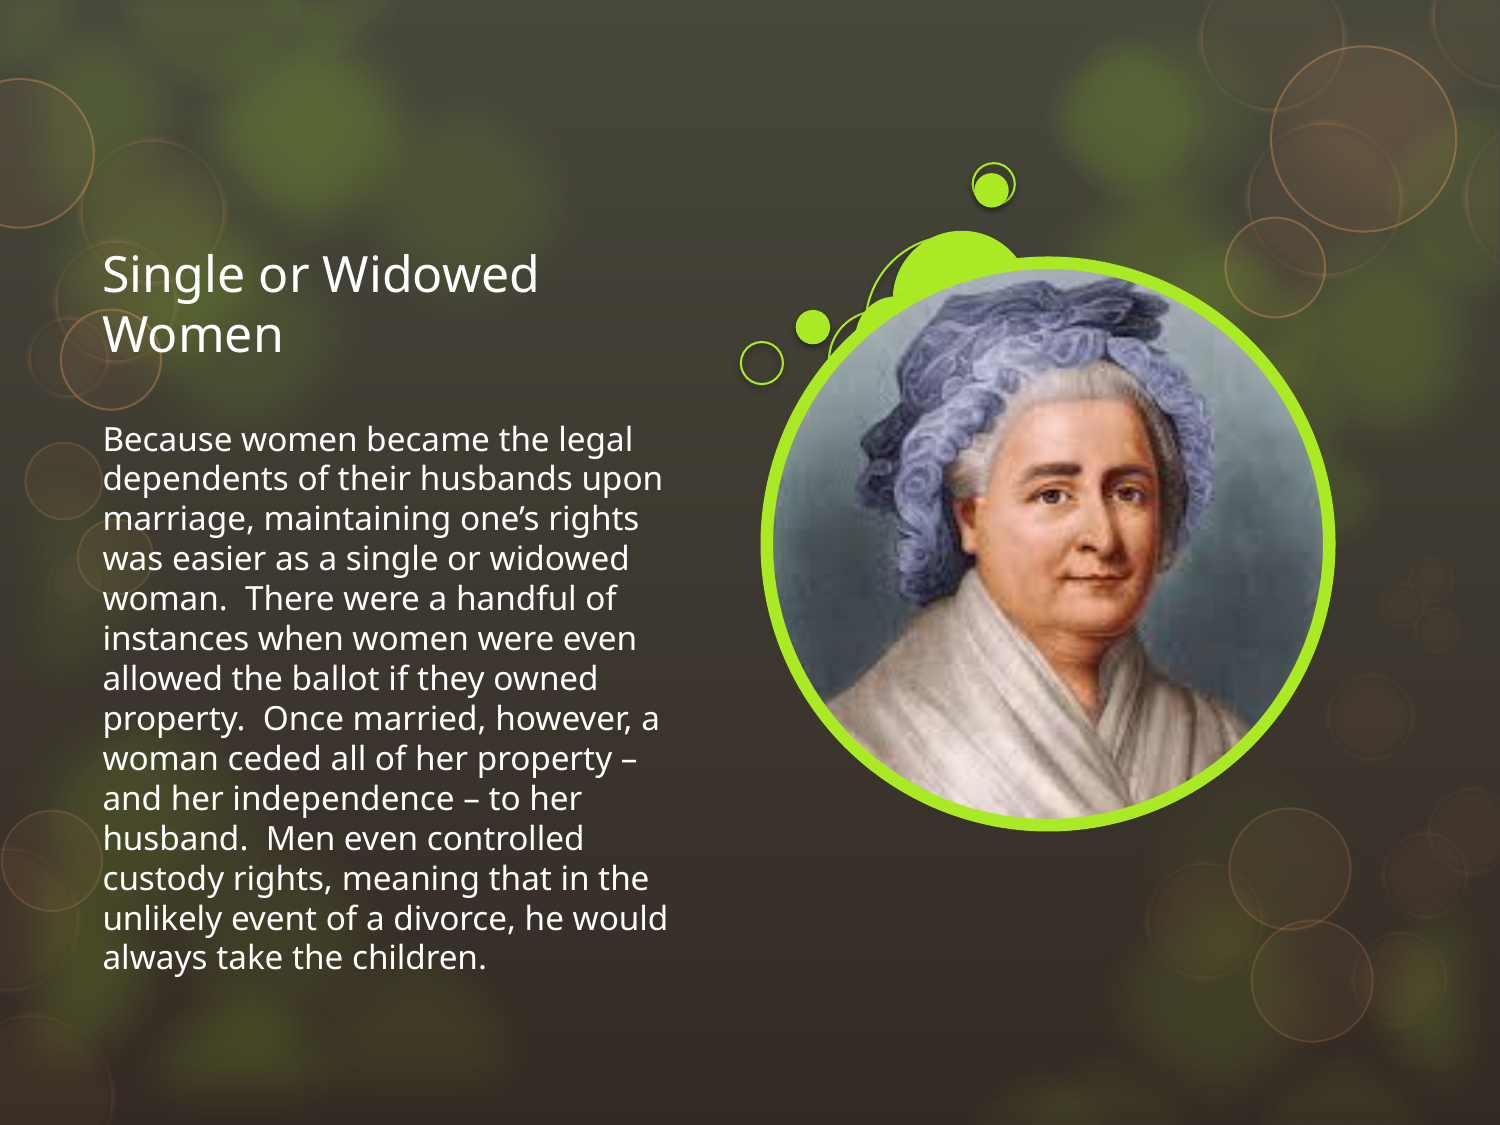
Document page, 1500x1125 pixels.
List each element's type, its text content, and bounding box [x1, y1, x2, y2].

title Single or Widowed Women [87, 187, 629, 371]
picture [766, 262, 1330, 826]
list Because women became the legal dependents of their husbands upon marriage, maintaining one’s rights was easier as a single or widowed woman. There were a handful of instances when women were even allowed the ballot if they owned property. Once married, however, a woman ceded all of her property – and her independence – to her husband. Men even controlled custody rights, meaning that in the unlikely event of a divorce, he would always take the children. [87, 410, 707, 1025]
